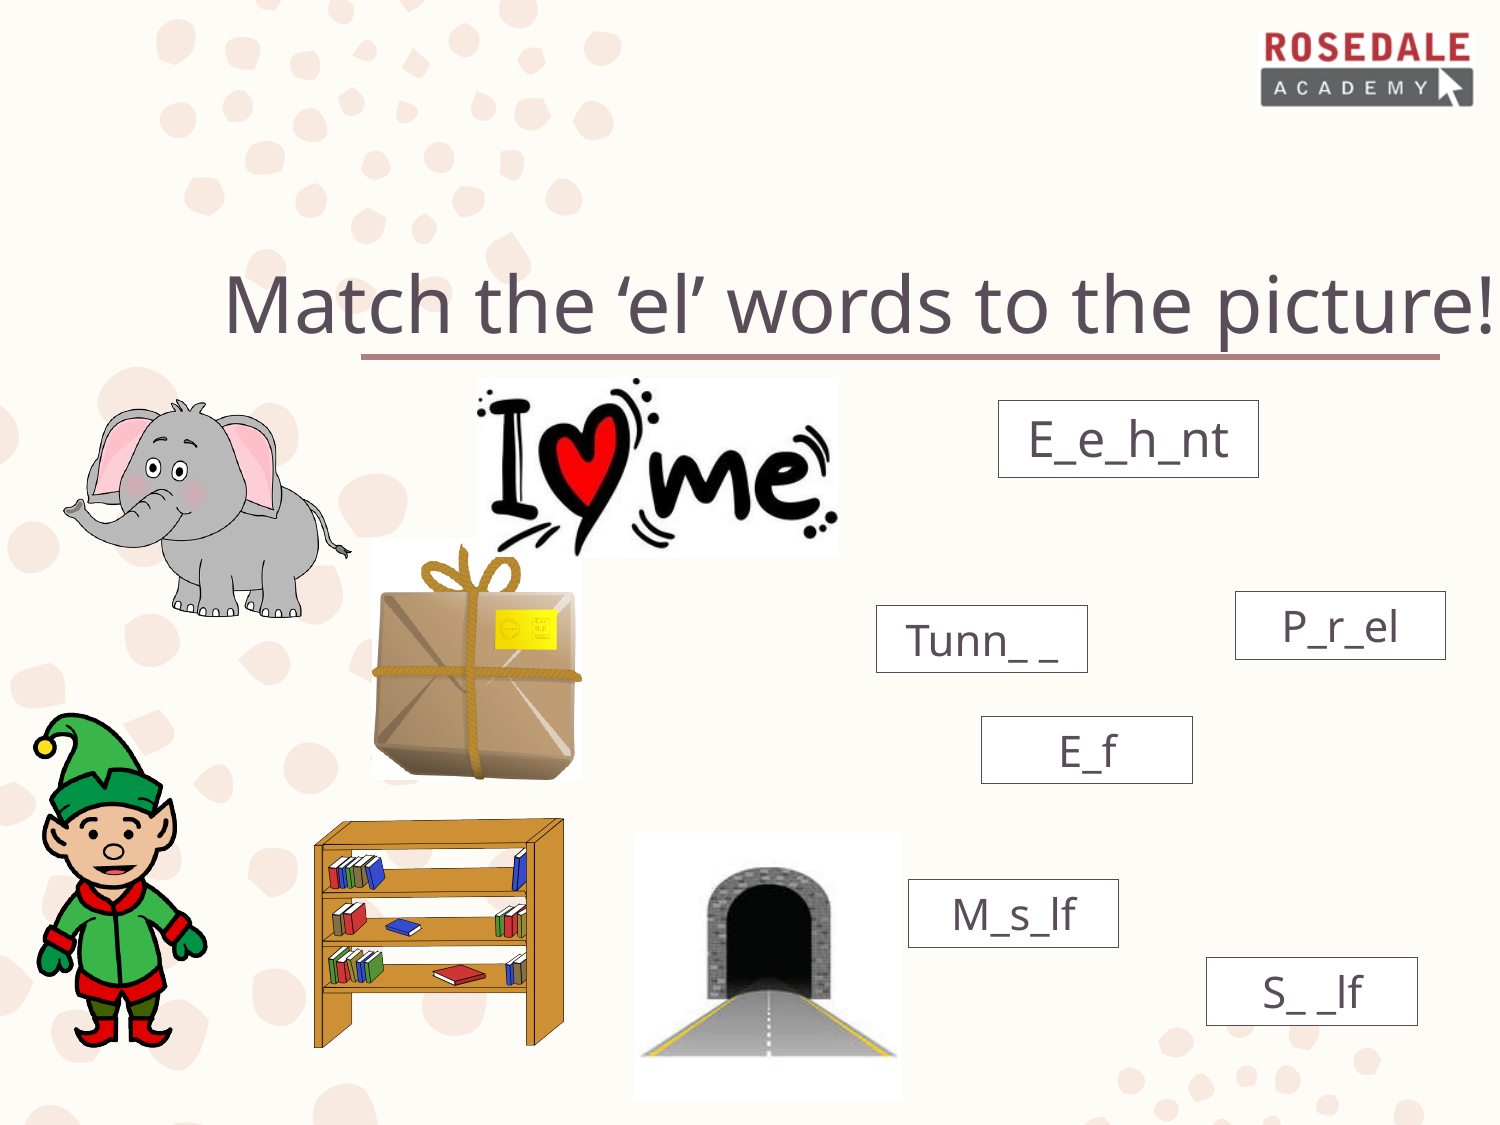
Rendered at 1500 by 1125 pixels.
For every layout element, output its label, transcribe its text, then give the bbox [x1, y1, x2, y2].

picture [33, 711, 208, 1049]
text_box E_f [981, 716, 1193, 784]
picture [313, 818, 564, 1049]
picture [1258, 31, 1475, 109]
picture [634, 833, 901, 1100]
title Match the ‘el’ words to the picture! [207, 250, 1500, 413]
text_box Tunn_ _ [876, 605, 1088, 673]
text_box S_ _lf [1206, 957, 1418, 1026]
text_box E_e_h_nt [998, 400, 1259, 478]
picture [372, 378, 839, 780]
text_box M_s_lf [908, 879, 1119, 948]
text_box P_r_el [1235, 591, 1446, 660]
picture [62, 399, 352, 618]
